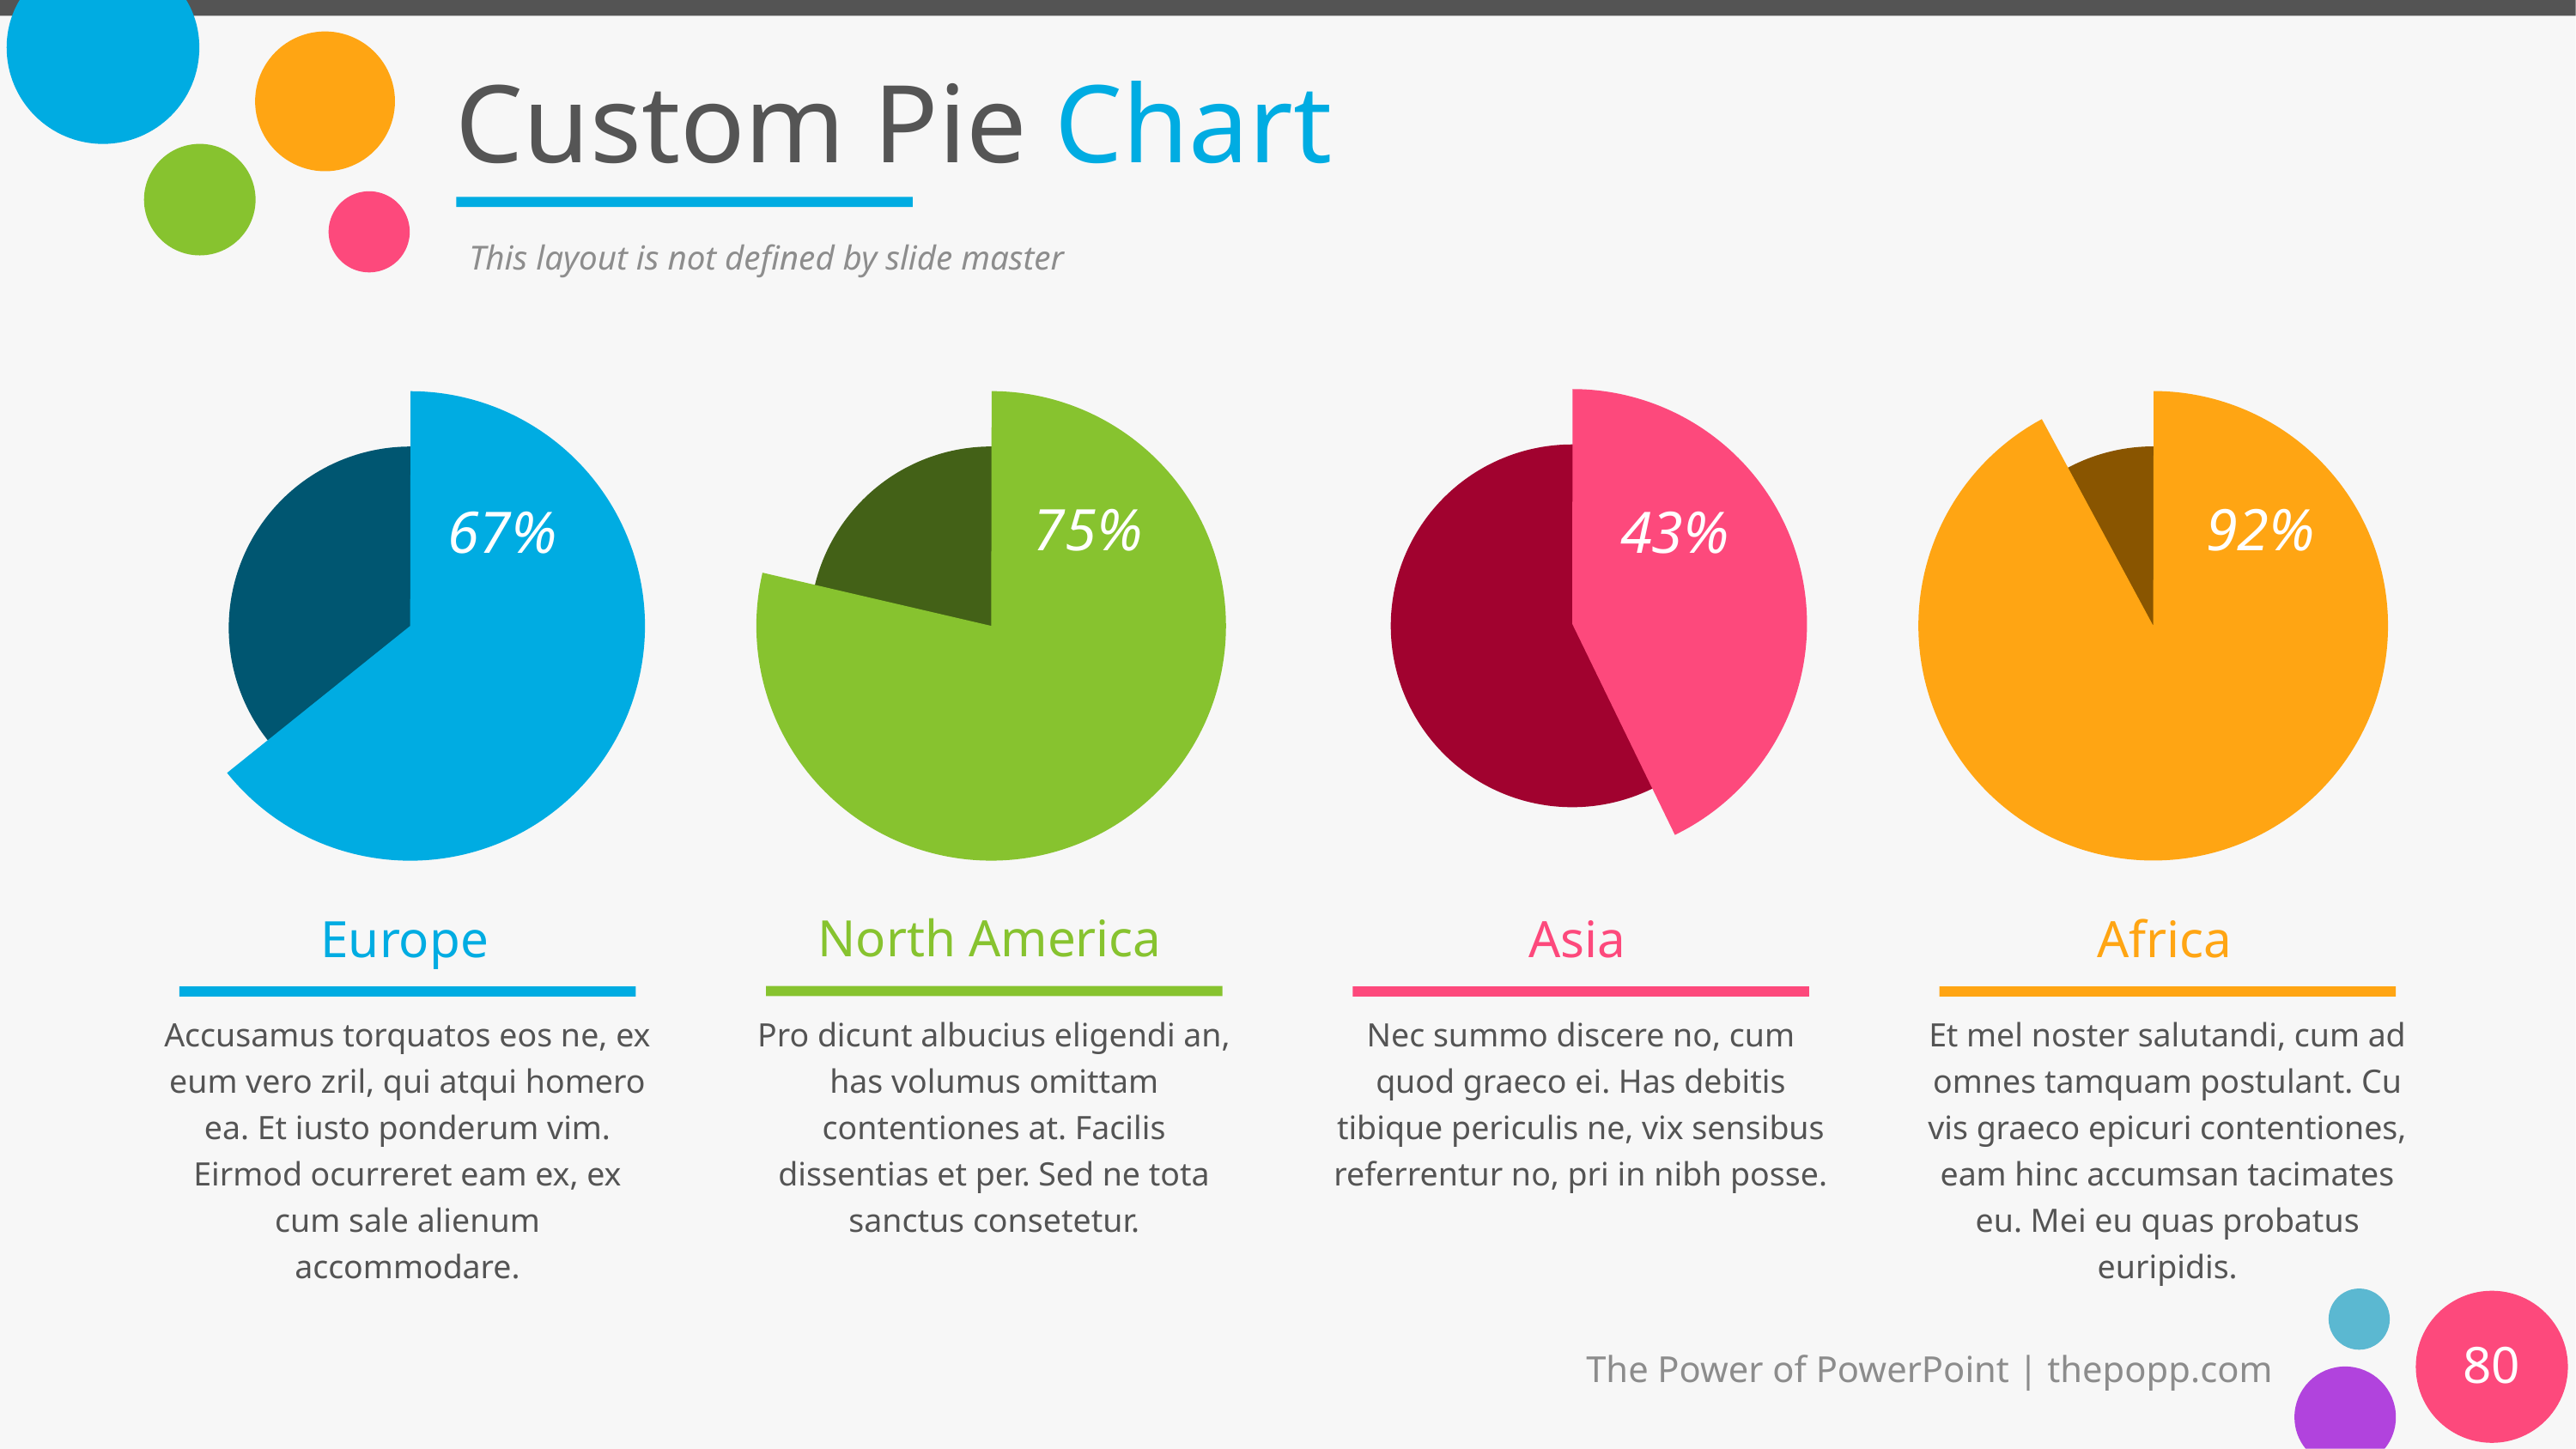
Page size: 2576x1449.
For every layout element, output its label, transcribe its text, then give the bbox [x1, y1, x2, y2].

text_box [178, 985, 637, 998]
text_box Pro dicunt albucius eligendi an, has volumus omittam contentiones at. Facilis dissentias et per. Sed ne tota sanctus consetetur. [732, 1000, 1256, 1268]
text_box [1337, 388, 1807, 859]
list This layout is not defined by slide master [446, 217, 2465, 288]
text_box Europe [124, 888, 685, 991]
text_box North America [707, 888, 1273, 991]
text_box Africa [1881, 888, 2447, 991]
text_box Nec summo discere no, cum quod graeco ei. Has debitis tibique periculis ne, vix sensibus referrentur no, pri in nibh posse. [1319, 1000, 1843, 1269]
footer The Power of PowerPoint | thepopp.com [1479, 1332, 2296, 1410]
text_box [175, 391, 646, 861]
slide_number 80 [2415, 1328, 2568, 1406]
text_box [764, 985, 1224, 998]
title Custom Pie Chart [433, 34, 2454, 204]
text_box Asia [1294, 888, 1860, 991]
text_box [1351, 985, 1811, 998]
text_box Accusamus torquatos eos ne, ex eum vero zril, qui atqui homero ea. Et iusto ponderum vim. Eirmod ocurreret eam ex, ex cum sale alienum accommodare. [145, 1000, 670, 1269]
text_box [1937, 985, 2397, 998]
text_box Et mel noster salutandi, cum ad omnes tamquam postulant. Cu vis graeco epicuri contentiones, eam hinc accumsan tacimates eu. Mei eu quas probatus euripidis. [1905, 1000, 2429, 1269]
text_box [1917, 391, 2389, 861]
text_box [756, 391, 1227, 861]
